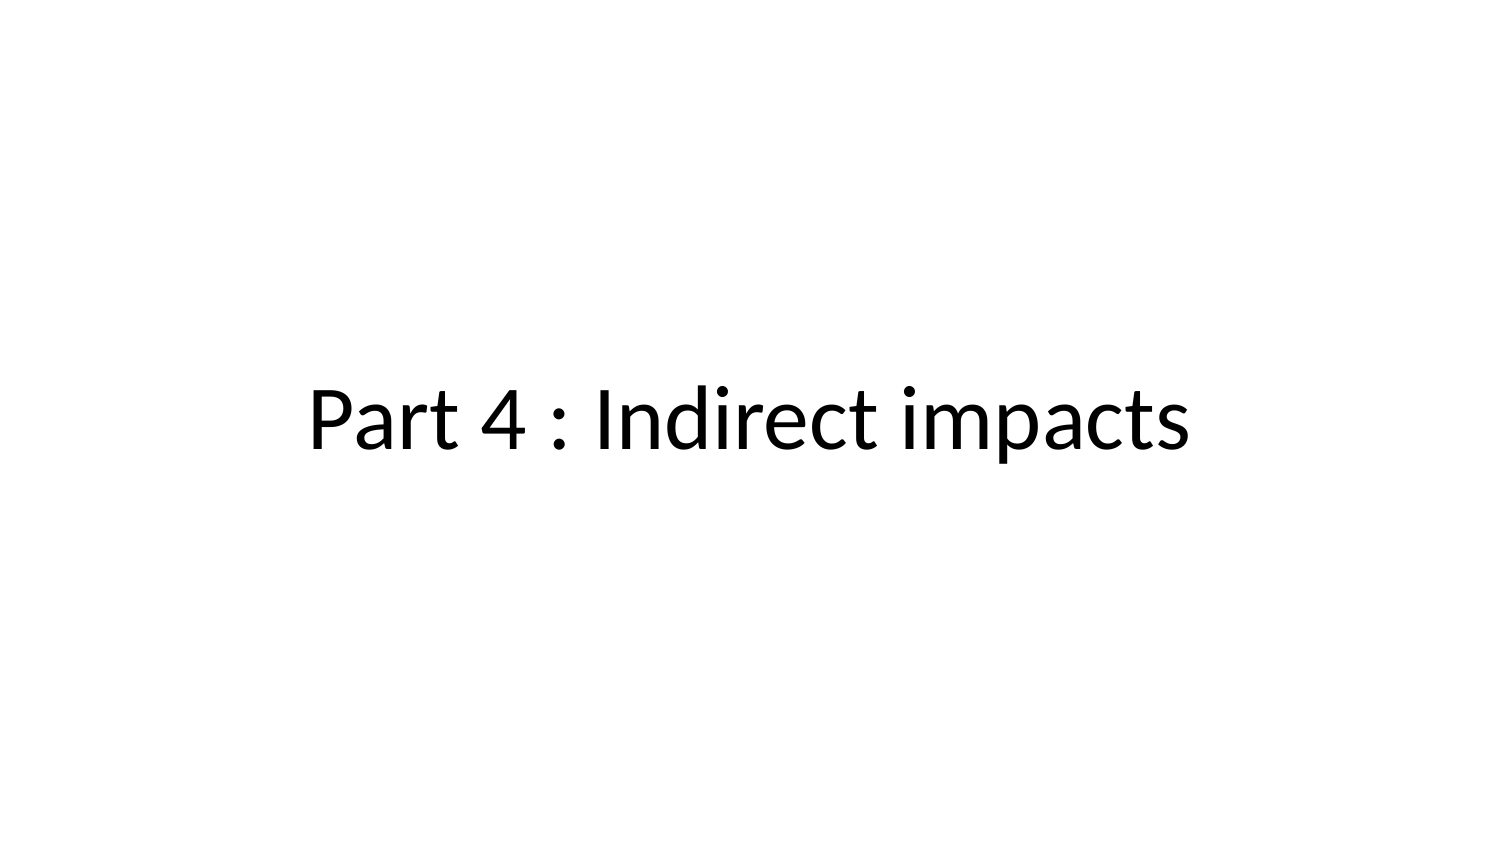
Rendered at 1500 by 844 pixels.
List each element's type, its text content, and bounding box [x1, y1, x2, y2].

title Part 4 : Indirect impacts [75, 342, 1425, 484]
